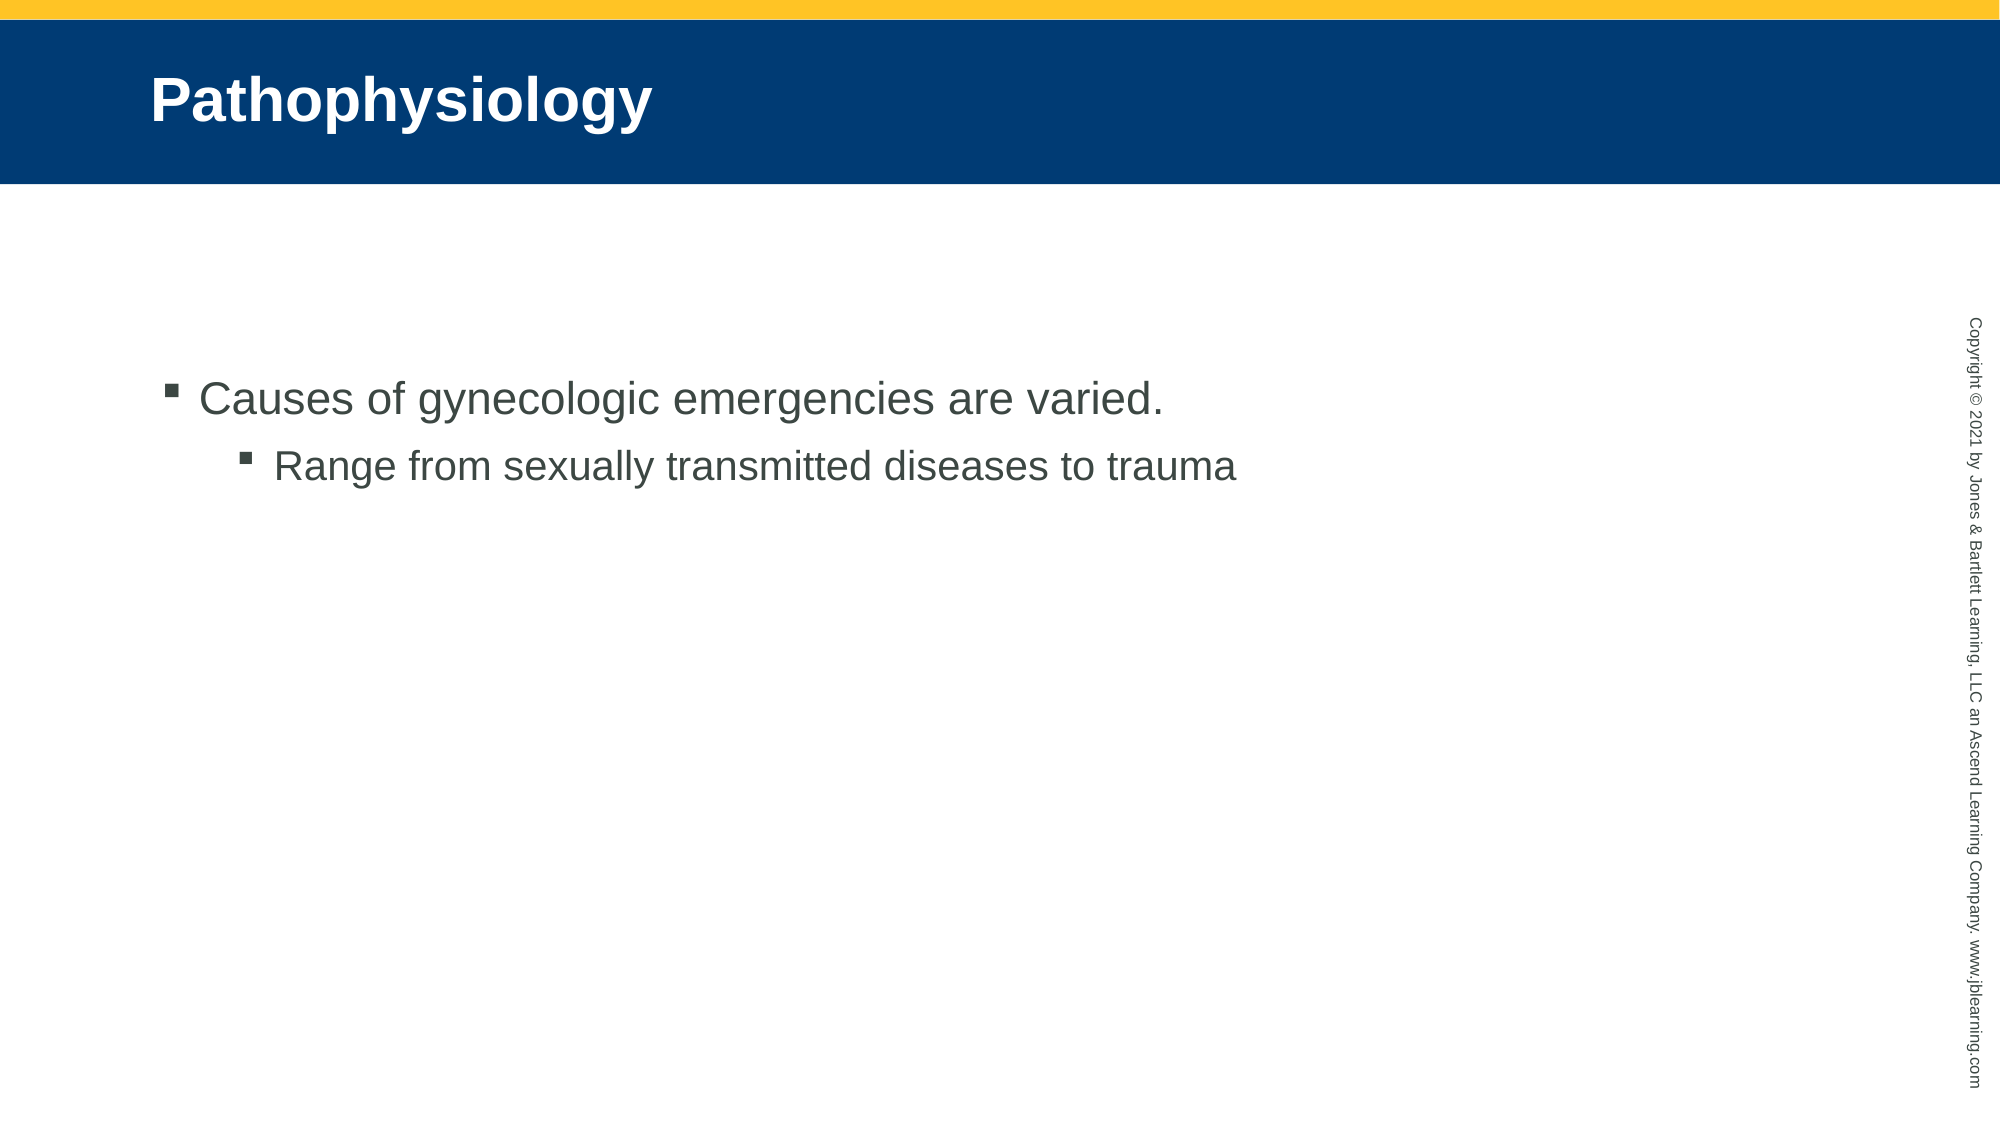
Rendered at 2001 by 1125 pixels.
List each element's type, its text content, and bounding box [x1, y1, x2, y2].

list Causes of gynecologic emergencies are varied. Range from sexually transmitted diseases to trauma [146, 361, 1859, 1016]
title Pathophysiology [0, 19, 2000, 185]
